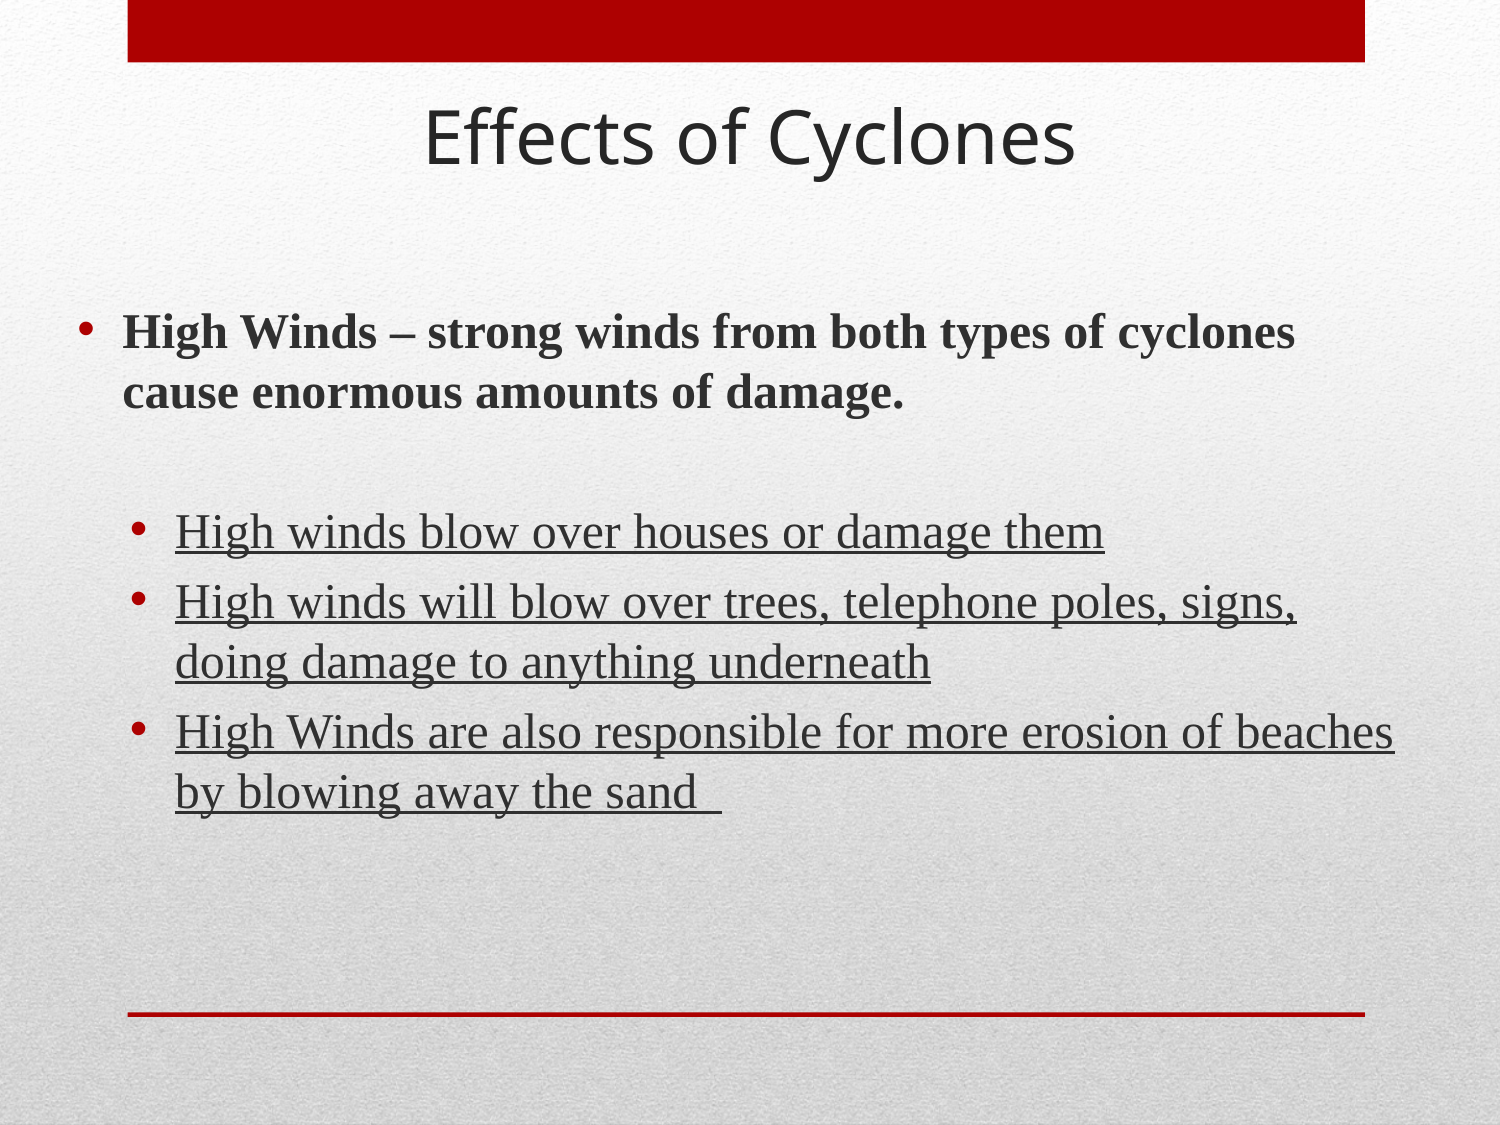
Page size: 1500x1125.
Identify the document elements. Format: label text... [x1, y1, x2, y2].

title Effects of Cyclones [99, 62, 1400, 174]
list High Winds – strong winds from both types of cyclones cause enormous amounts of damage. High winds blow over houses or damage them High winds will blow over trees, telephone poles, signs, doing damage to anything underneath High Winds are also responsible for more erosion of beaches by blowing away the sand [62, 174, 1438, 1006]
